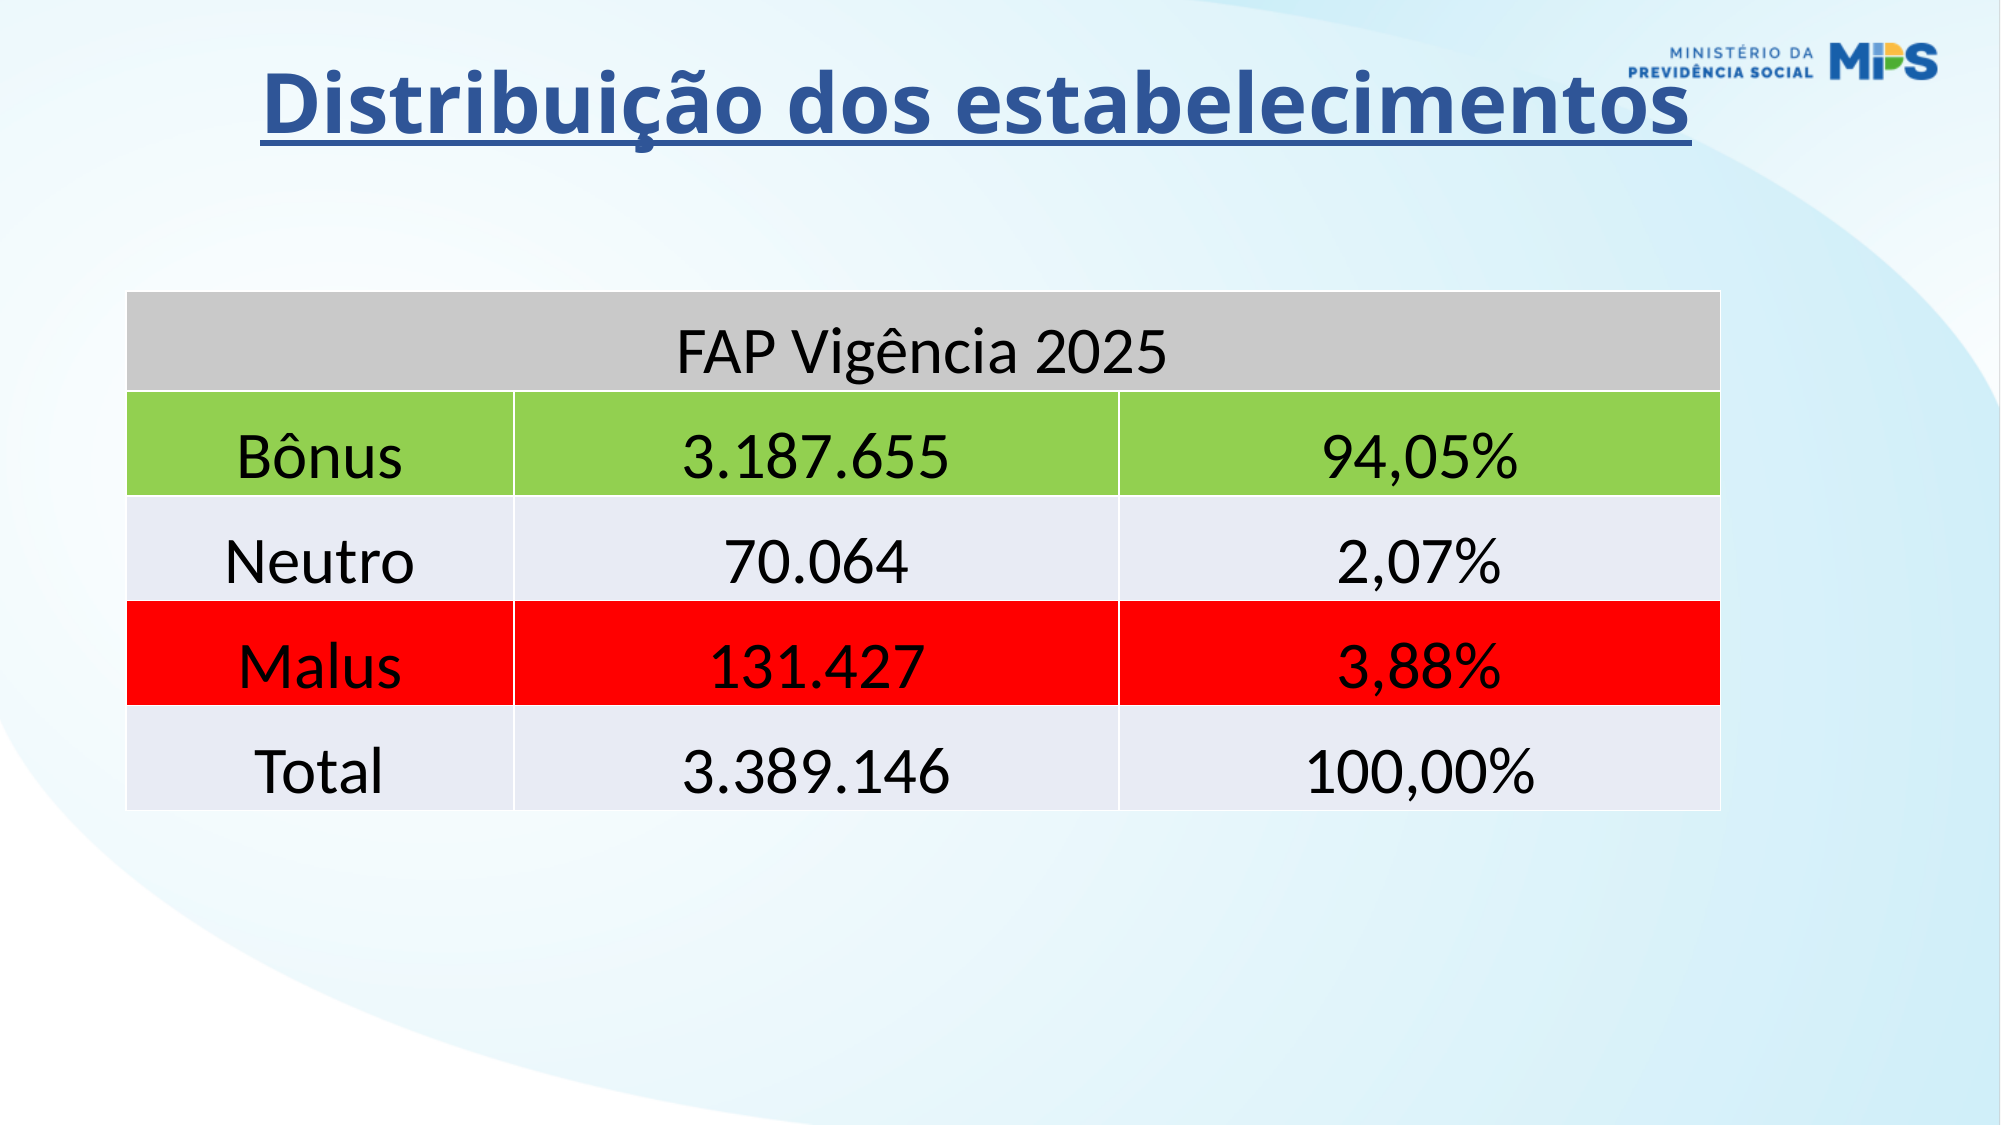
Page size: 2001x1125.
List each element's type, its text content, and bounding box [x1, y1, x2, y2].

table_cell 94,05% [1120, 392, 1720, 495]
table_cell Neutro [127, 497, 513, 600]
table_cell Total [127, 706, 513, 810]
table_cell Bônus [127, 392, 513, 495]
table_cell 131.427 [515, 601, 1118, 705]
picture [0, 0, 2001, 1125]
table_cell 2,07% [1120, 497, 1720, 600]
table_cell 3,88% [1120, 601, 1720, 705]
table_cell 100,00% [1120, 706, 1720, 810]
table_cell 70.064 [515, 497, 1118, 600]
table_cell 3.389.146 [515, 706, 1118, 810]
table_header FAP Vigência 2025 [127, 292, 1720, 390]
table_cell 3.187.655 [515, 392, 1118, 495]
table_cell Malus [127, 601, 513, 705]
text_box Distribuição dos estabelecimentos [78, 42, 1875, 158]
